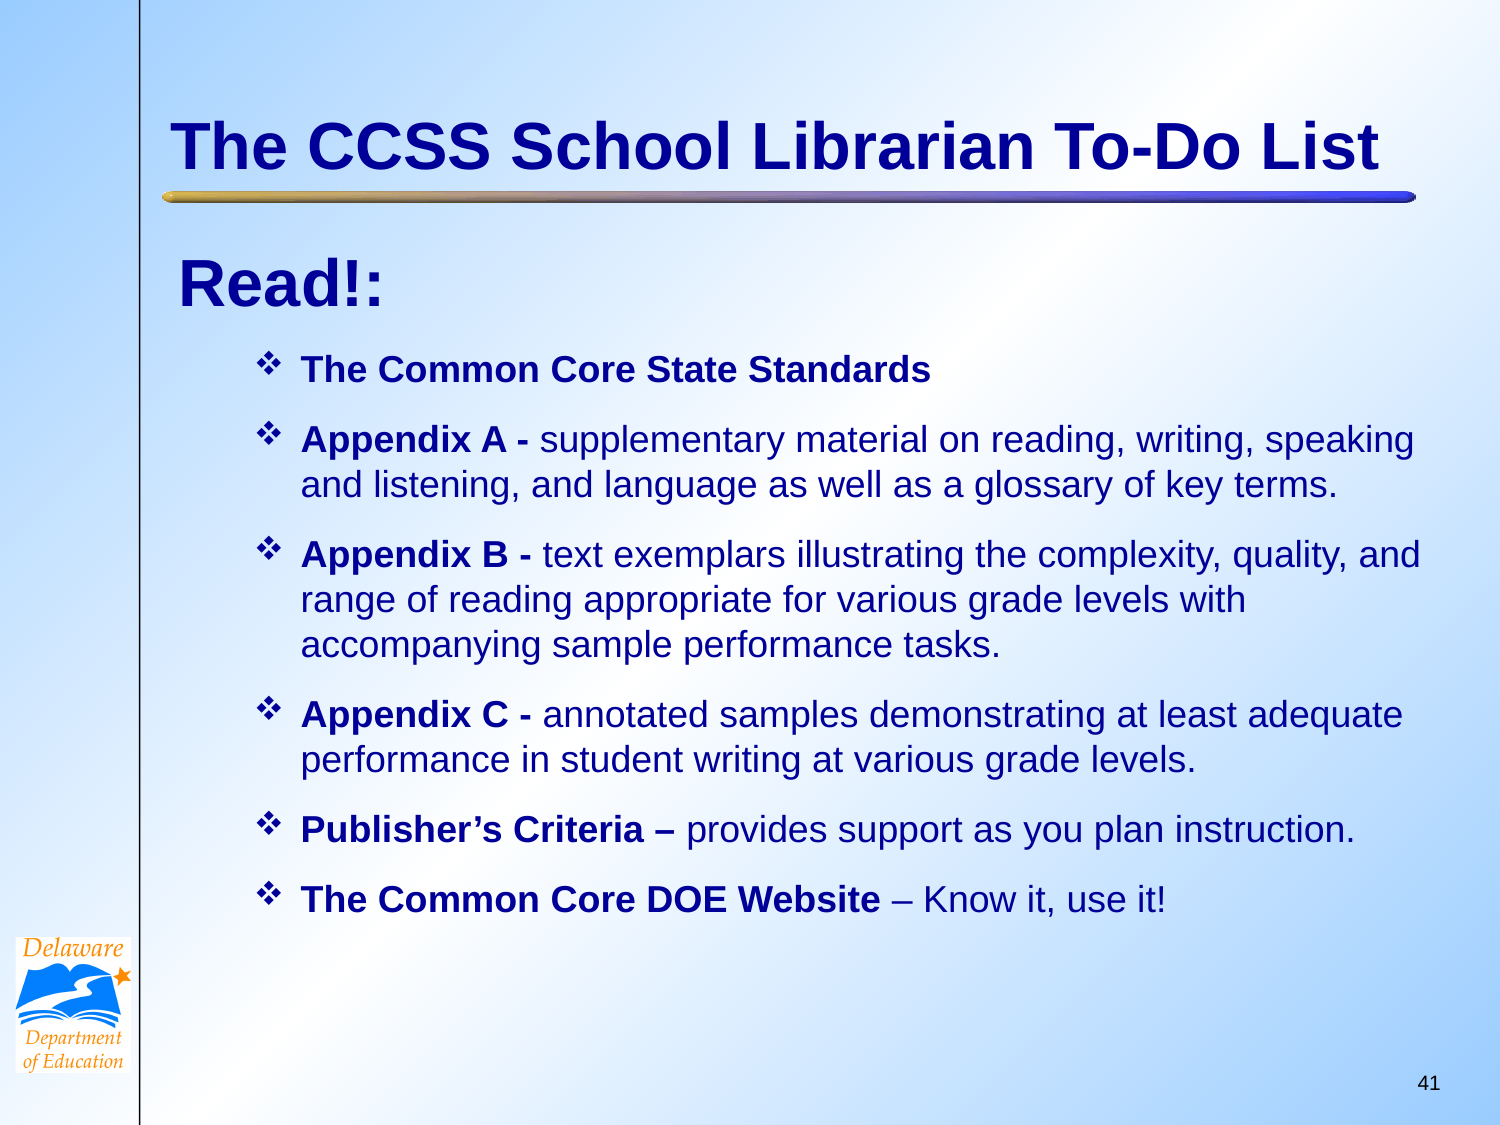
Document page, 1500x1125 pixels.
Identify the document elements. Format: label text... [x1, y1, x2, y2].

title The CCSS School Librarian To-Do List [162, 27, 1453, 191]
picture [152, 189, 1425, 204]
slide_number 40 [1142, 1054, 1456, 1110]
list Read!: The Common Core State Standards Appendix A - supplementary material on reading, writing, speaking and listening, and language as well as a glossary of key terms. Appendix B - text exemplars illustrating the complexity, quality, and range of reading appropriate for various grade levels with accompanying sample performance tasks. Appendix C - annotated samples demonstrating at least adequate performance in student writing at various grade levels. Publisher’s Criteria – provides support as you plan instruction. The Common Core DOE Website – Know it, use it! [163, 232, 1450, 975]
picture [15, 937, 131, 1073]
